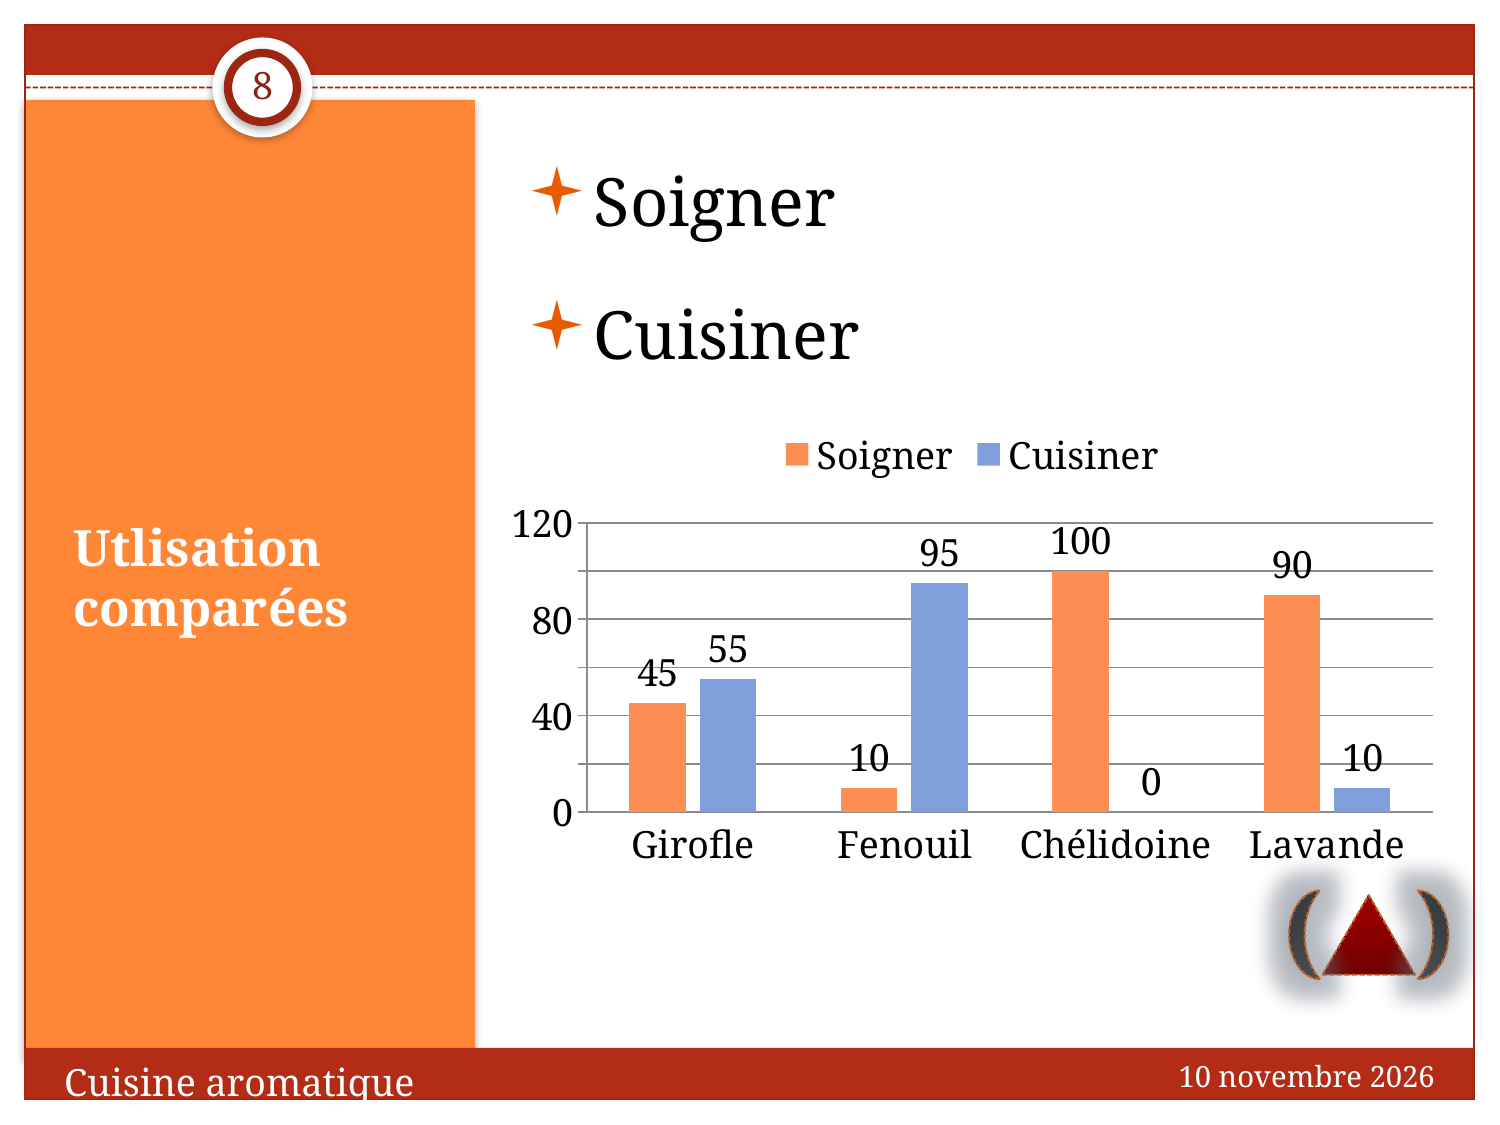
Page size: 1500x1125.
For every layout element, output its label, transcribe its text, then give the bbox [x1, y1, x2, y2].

title Utlisation comparées [58, 481, 447, 644]
slide_number 8 [225, 51, 300, 124]
list Soigner Cuisiner [512, 889, 1438, 1000]
list Soigner Cuisiner [512, 112, 1438, 407]
slide_number mars 09 [950, 1050, 1450, 1111]
footer Cuisine aromatique [49, 1051, 605, 1112]
chart [491, 409, 1453, 880]
